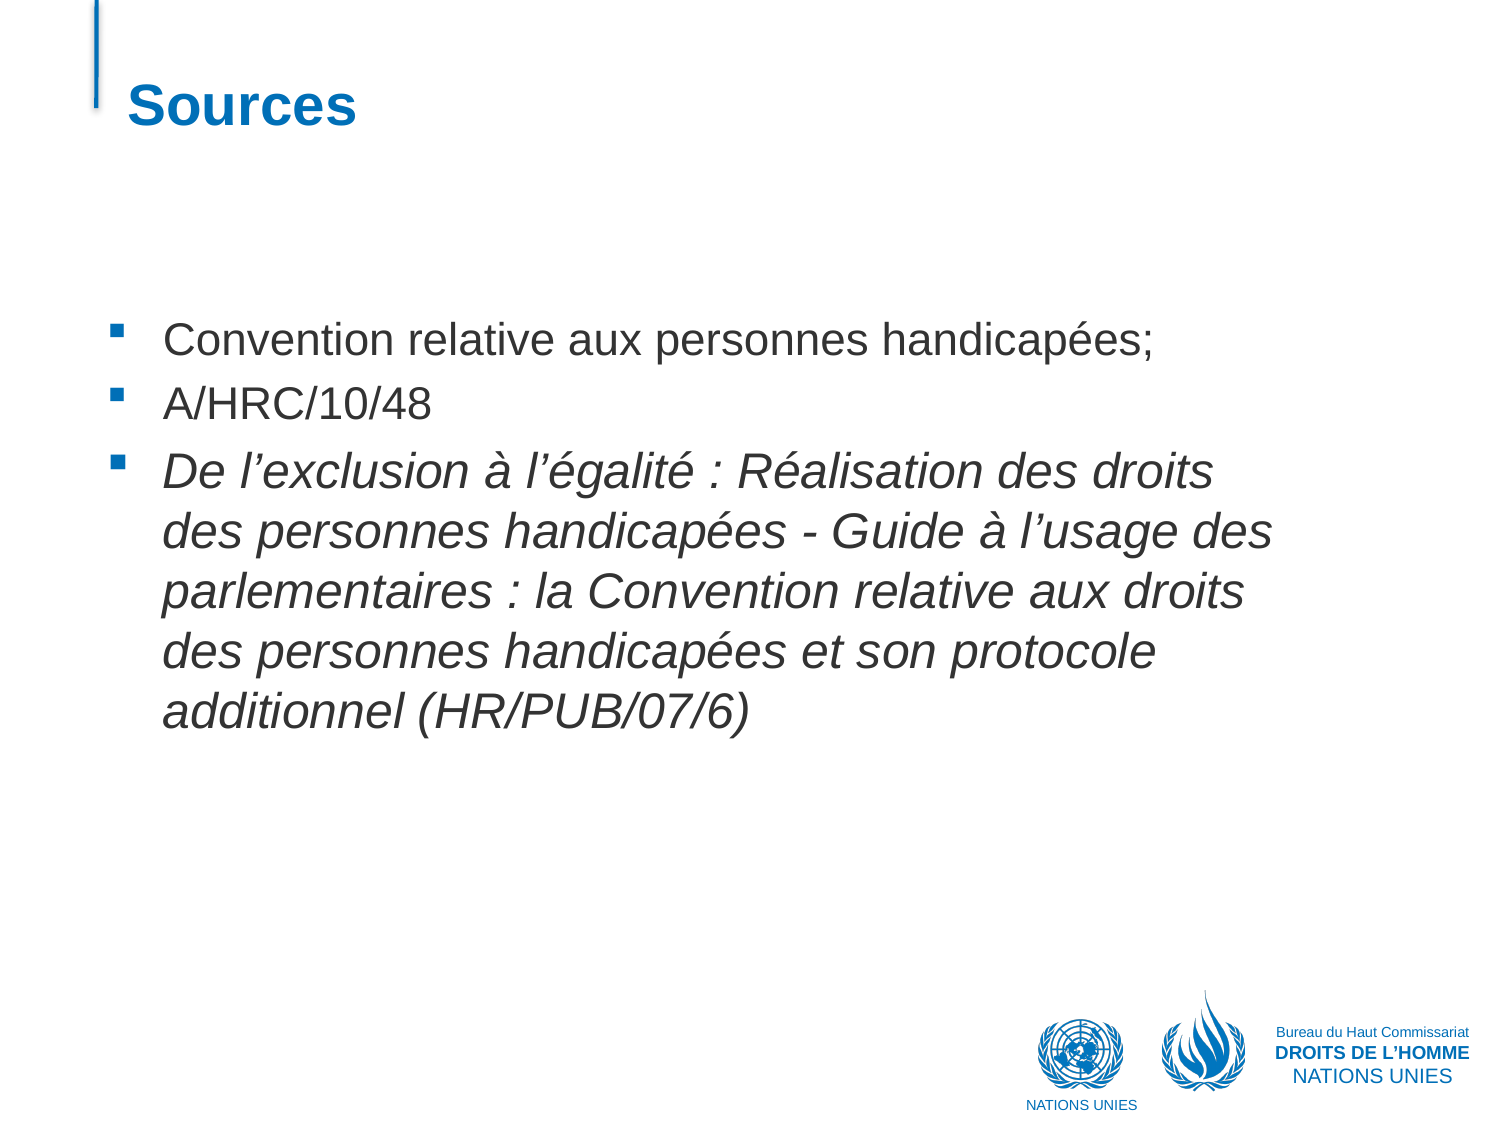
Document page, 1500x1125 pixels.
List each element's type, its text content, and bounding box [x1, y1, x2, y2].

title Sources [112, 59, 1463, 248]
picture [1037, 990, 1457, 1107]
text_box NATIONS UNIES [980, 1088, 1184, 1121]
text_box Bureau du Haut Commissariat DROITS DE L’HOMME NATIONS UNIES [1245, 1015, 1500, 1096]
list Convention relative aux personnes handicapées; A/HRC/10/48 De l’exclusion à l’égalité : Réalisation des droits des personnes handicapées - Guide à l’usage des parlementaires : la Convention relative aux droits des personnes handicapées et son protocole additionnel (HR/PUB/07/6) [91, 301, 1319, 813]
